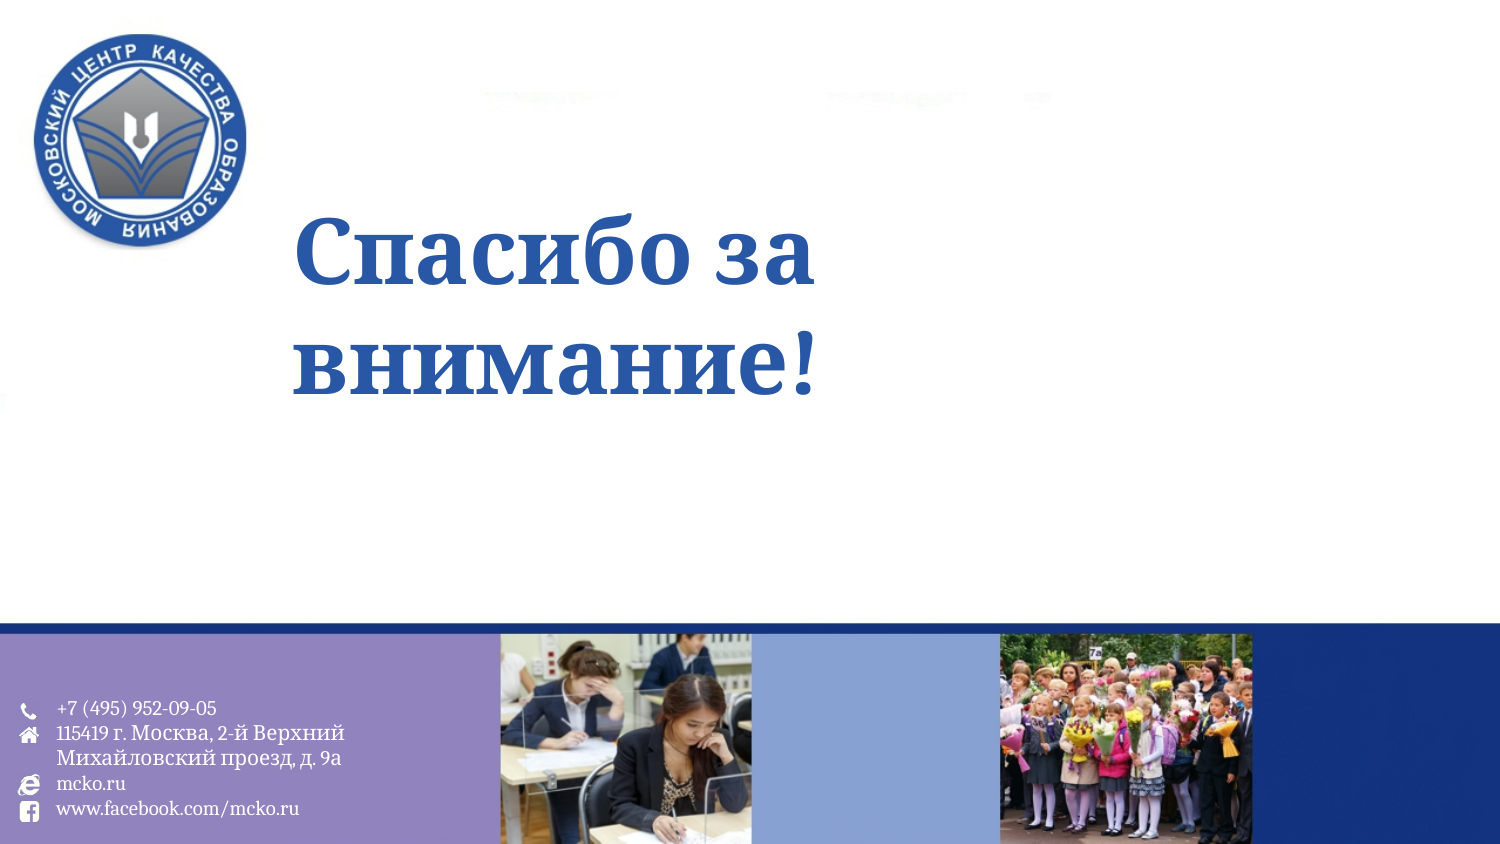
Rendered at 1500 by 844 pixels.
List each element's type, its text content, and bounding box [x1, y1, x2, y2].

picture [0, 0, 1500, 844]
list Спасибо за внимание! [277, 185, 1342, 611]
